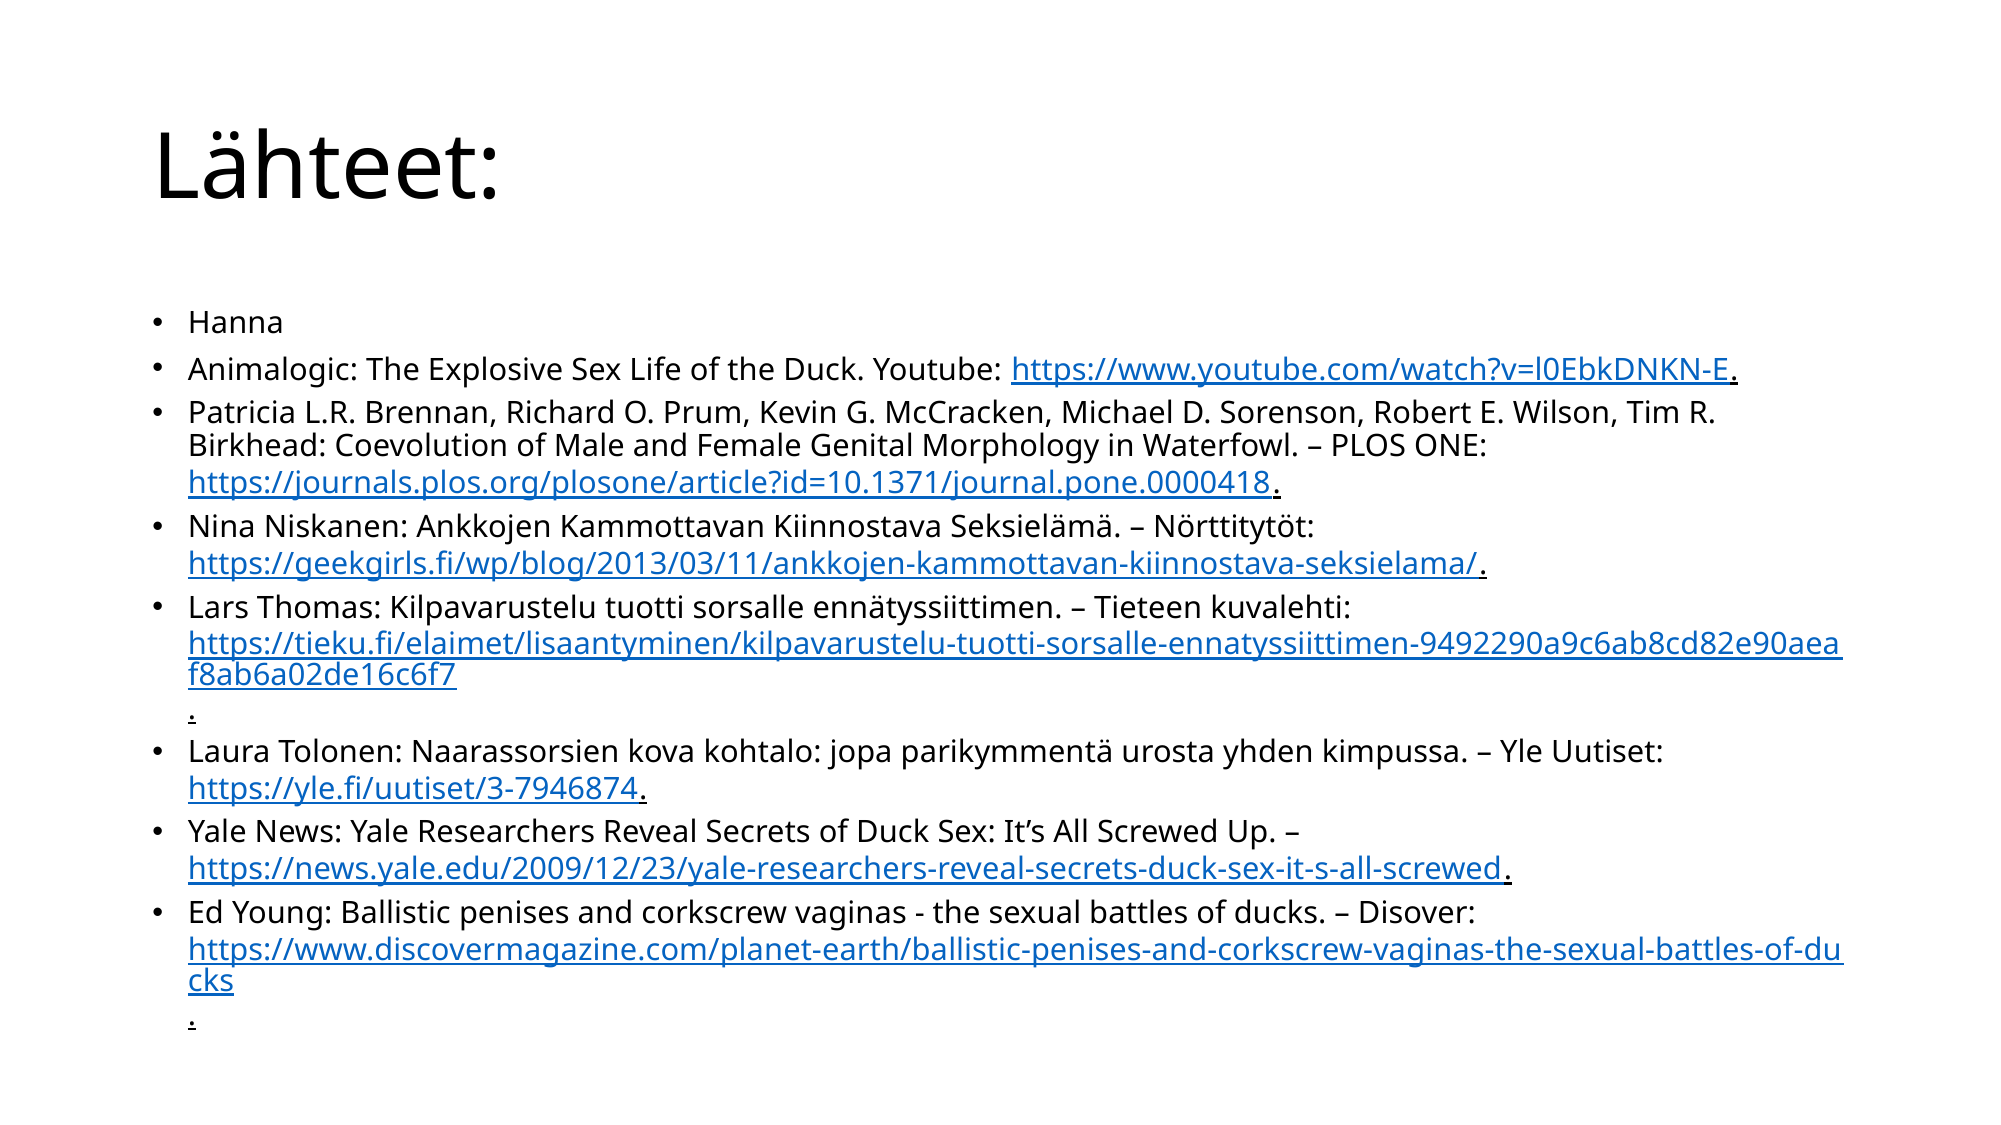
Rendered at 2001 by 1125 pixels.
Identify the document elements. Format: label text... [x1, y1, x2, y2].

title Lähteet: [137, 59, 1863, 278]
list Hanna Animalogic: The Explosive Sex Life of the Duck. Youtube: https://www.youtube.com/watch?v=l0EbkDNKN-E. Patricia L.R. Brennan, Richard O. Prum, Kevin G. McCracken, Michael D. Sorenson, Robert E. Wilson, Tim R. Birkhead: Coevolution of Male and Female Genital Morphology in Waterfowl. – PLOS ONE: https://journals.plos.org/plosone/article?id=10.1371/journal.pone.0000418. Nina Niskanen: Ankkojen Kammottavan Kiinnostava Seksielämä. – Nörttitytöt: https://geekgirls.fi/wp/blog/2013/03/11/ankkojen-kammottavan-kiinnostava-seksielama/. Lars Thomas: Kilpavarustelu tuotti sorsalle ennätyssiittimen. – Tieteen kuvalehti: https://tieku.fi/elaimet/lisaantyminen/kilpavarustelu-tuotti-sorsalle-ennatyssiittimen-9492290a9c6ab8cd82e90aeaf8ab6a02de16c6f7. Laura Tolonen: Naarassorsien kova kohtalo: jopa parikymmentä urosta yhden kimpussa. – Yle Uutiset: https://yle.fi/uutiset/3-7946874. Yale News: Yale Researchers Reveal Secrets of Duck Sex: It’s All Screwed Up. – https://news.yale.edu/2009/12/23/yale-researchers-reveal-secrets-duck-sex-it-s-all-screwed. Ed Young: Ballistic penises and corkscrew vaginas - the sexual battles of ducks. – Disover: https://www.discovermagazine.com/planet-earth/ballistic-penises-and-corkscrew-vaginas-the-sexual-battles-of-ducks. [137, 299, 1863, 1014]
